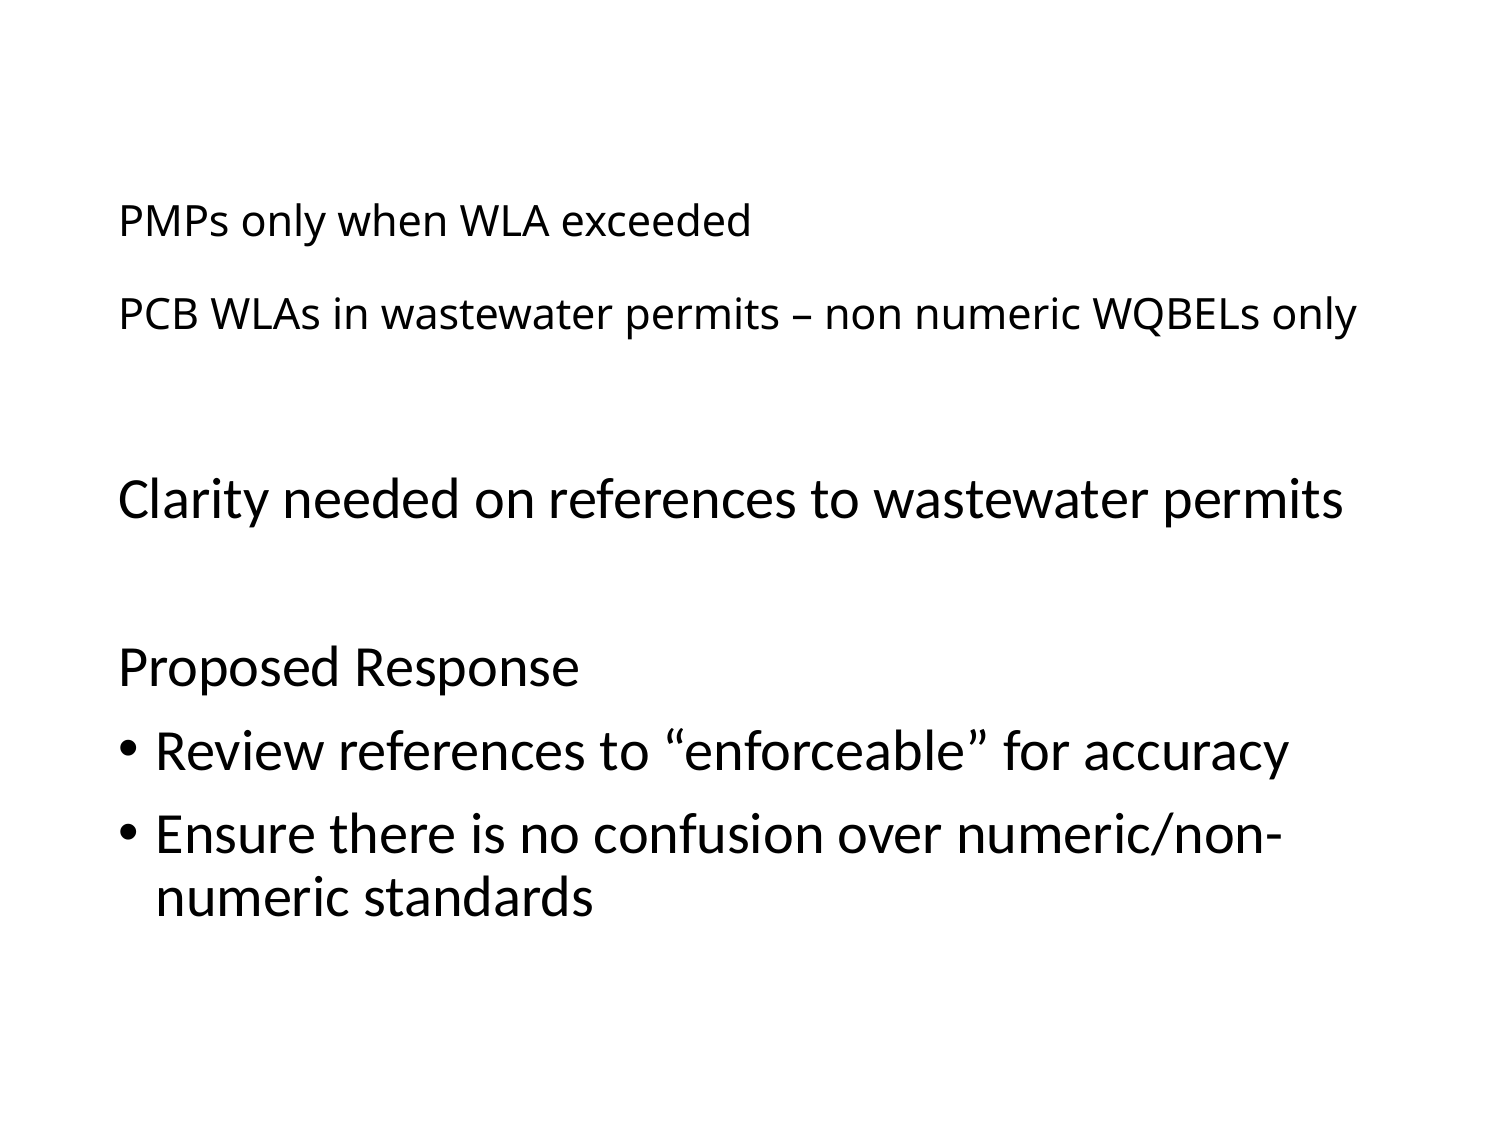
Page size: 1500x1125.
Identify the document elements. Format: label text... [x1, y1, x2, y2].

title PMPs only when WLA exceeded PCB WLAs in wastewater permits – non numeric WQBELs only [103, 186, 1397, 404]
list Clarity needed on references to wastewater permits Proposed Response Review references to “enforceable” for accuracy Ensure there is no confusion over numeric/non-numeric standards [103, 460, 1397, 1014]
